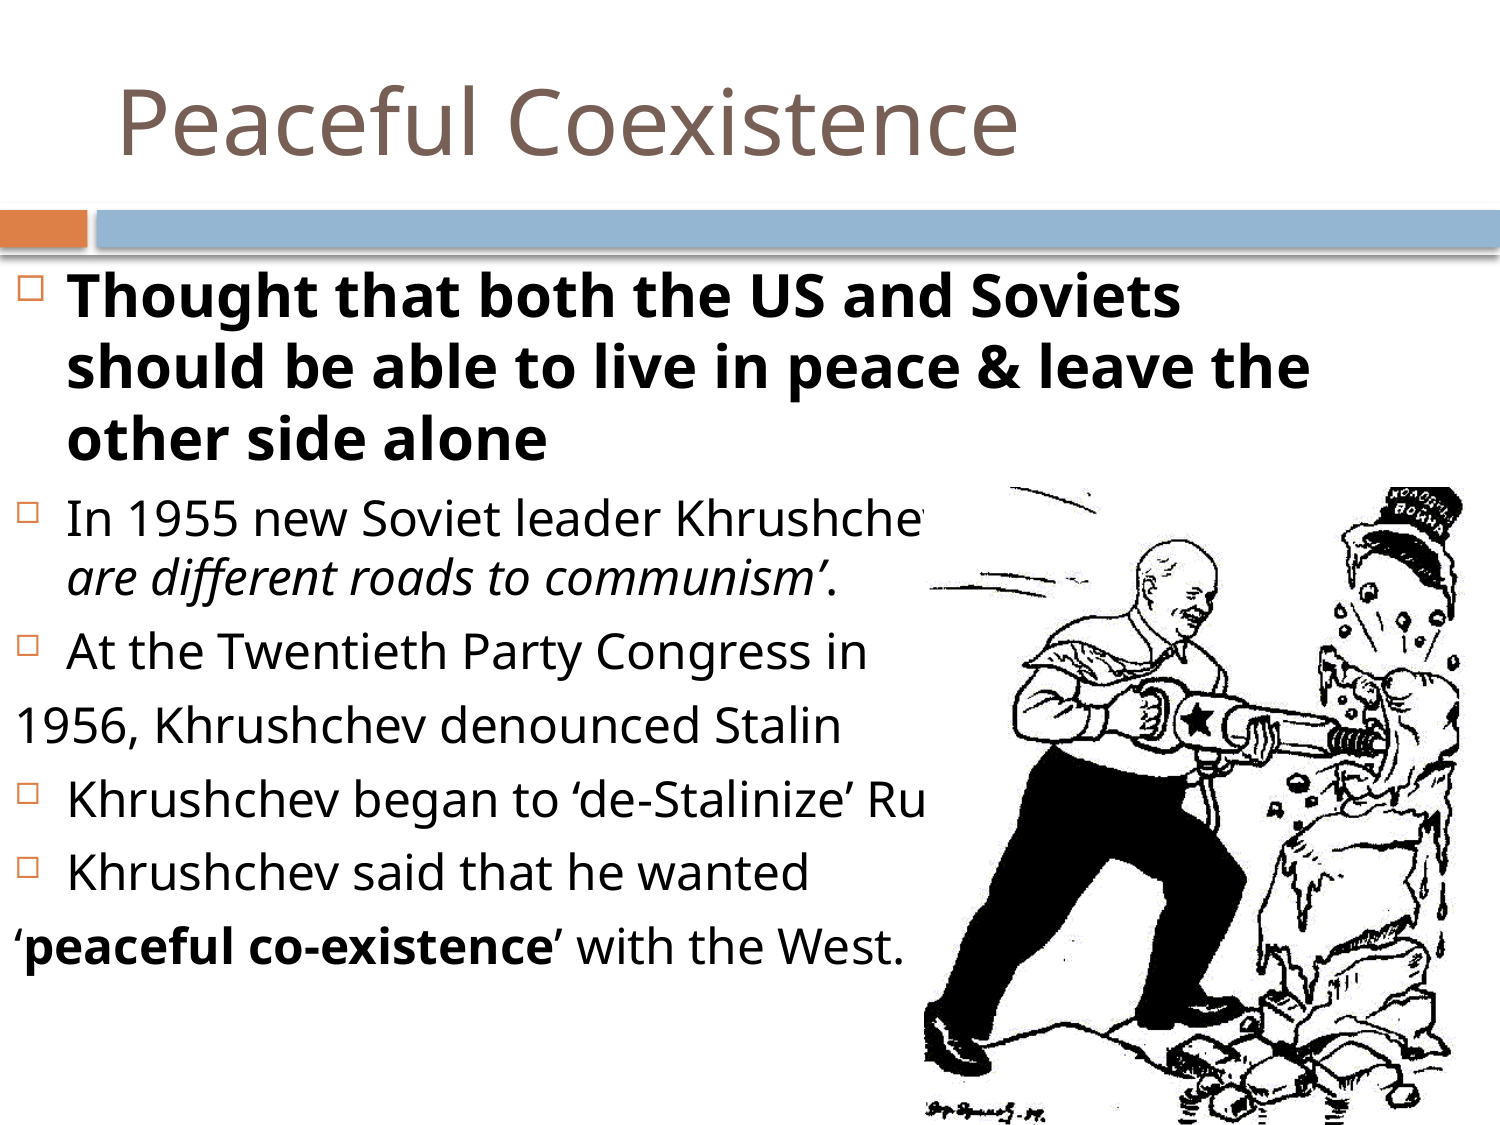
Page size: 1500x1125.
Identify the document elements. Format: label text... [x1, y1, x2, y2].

picture [924, 487, 1473, 1125]
title Peaceful Coexistence [100, 37, 1438, 200]
list Thought that both the US and Soviets should be able to live in peace & leave the other side alone In 1955 new Soviet leader Khrushchev said that ‘there are different roads to communism’. At the Twentieth Party Congress in 1956, Khrushchev denounced Stalin Khrushchev began to ‘de-Stalinize’ Russia. Khrushchev said that he wanted ‘peaceful co-existence’ with the West. [0, 249, 1338, 988]
